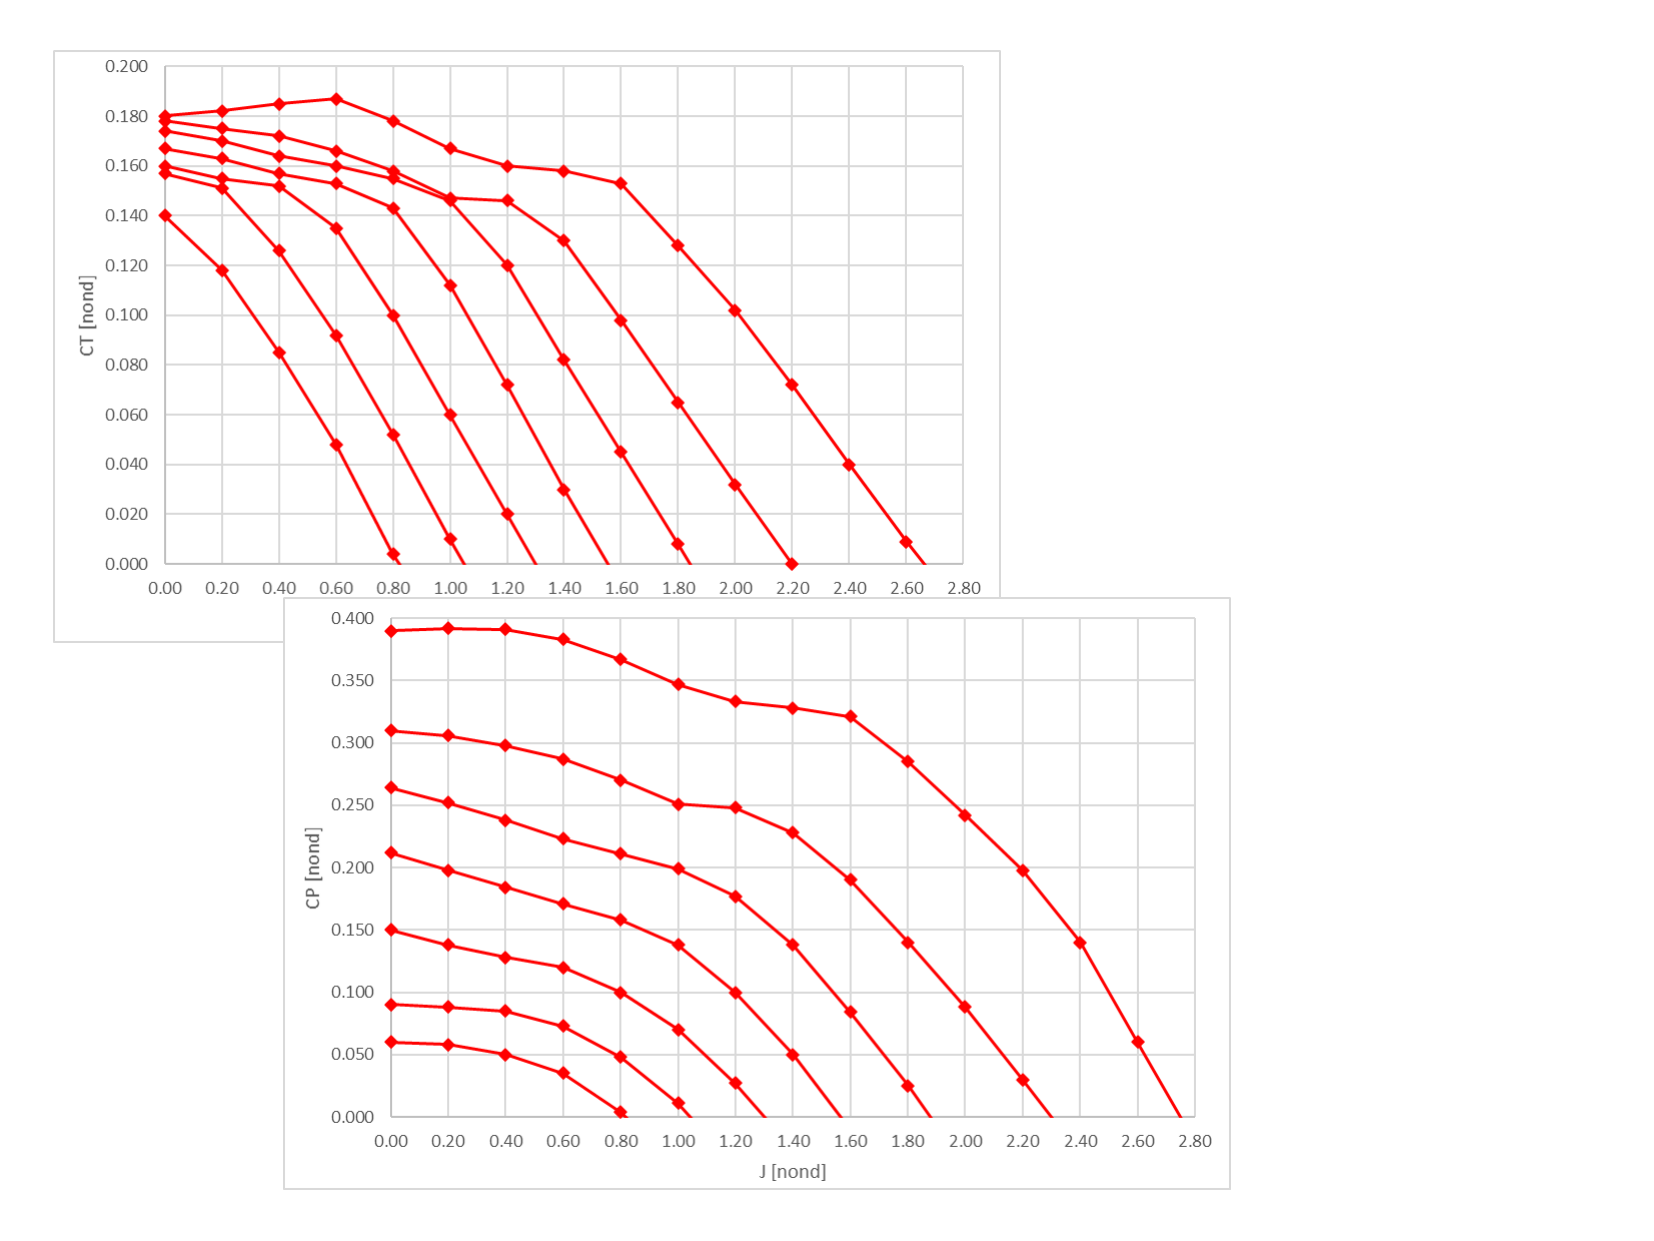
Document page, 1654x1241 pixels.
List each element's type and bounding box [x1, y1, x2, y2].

picture [53, 50, 1232, 1190]
